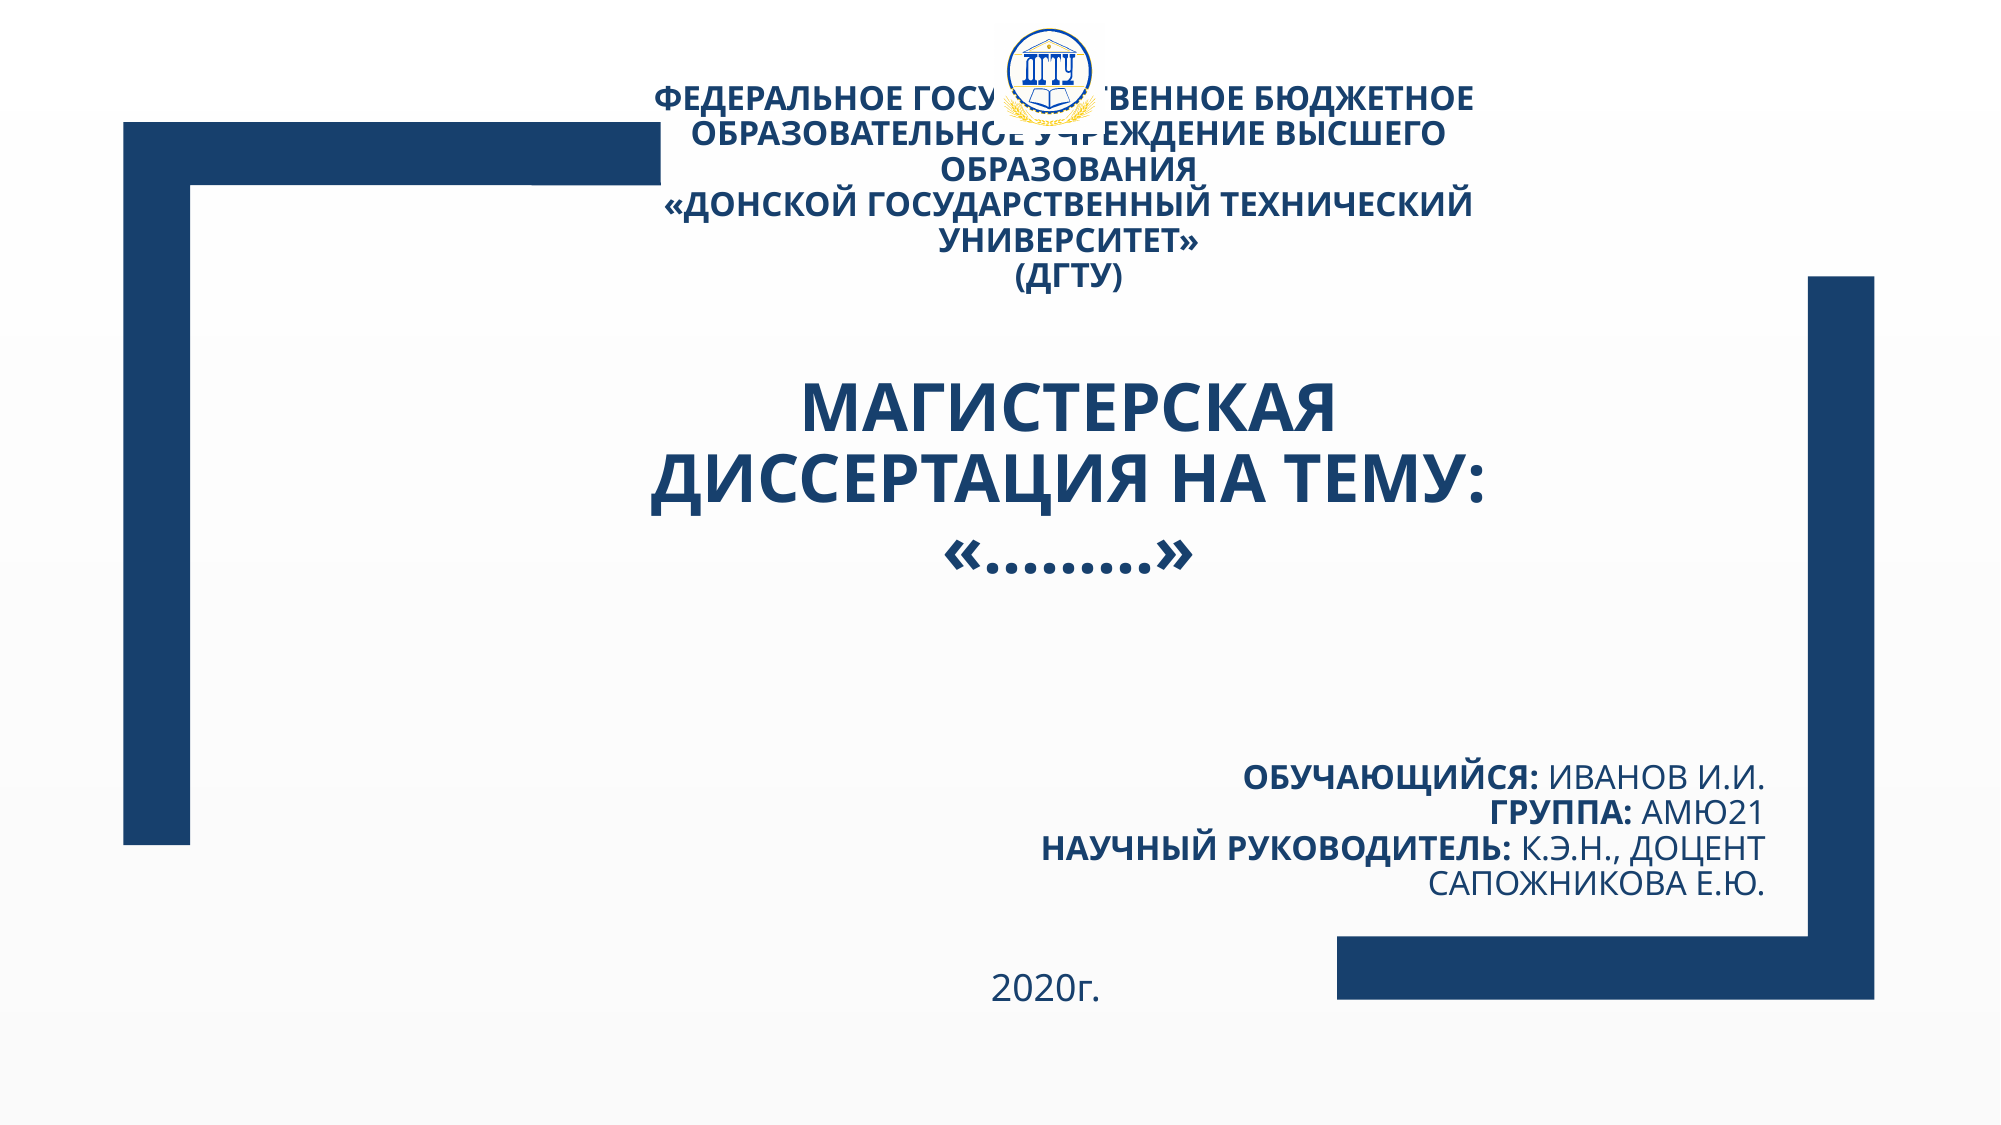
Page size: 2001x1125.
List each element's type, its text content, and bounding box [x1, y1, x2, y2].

title ФЕДЕРАЛЬНОЕ ГОСУДАРСТВЕННОЕ БЮДЖЕТНОЕ ОБРАЗОВАТЕЛЬНОЕ УЧРЕЖДЕНИЕ ВЫСШЕГО ОБРАЗОВАНИЯ «ДОНСКОЙ ГОСУДАРСТВЕННЫЙ ТЕХНИЧЕСКИЙ УНИВЕРСИТЕТ» (ДГТУ) Магистерская диссертация на тему: «………» [563, 326, 1576, 671]
picture [994, 23, 1105, 135]
text_box 2020г. [976, 956, 1203, 1016]
text_box Обучающийся: Иванов И.И. Группа: АМЮ21 Научный руководитель: к.э.н., доцент Сапожникова Е.Ю. [928, 735, 1782, 1017]
